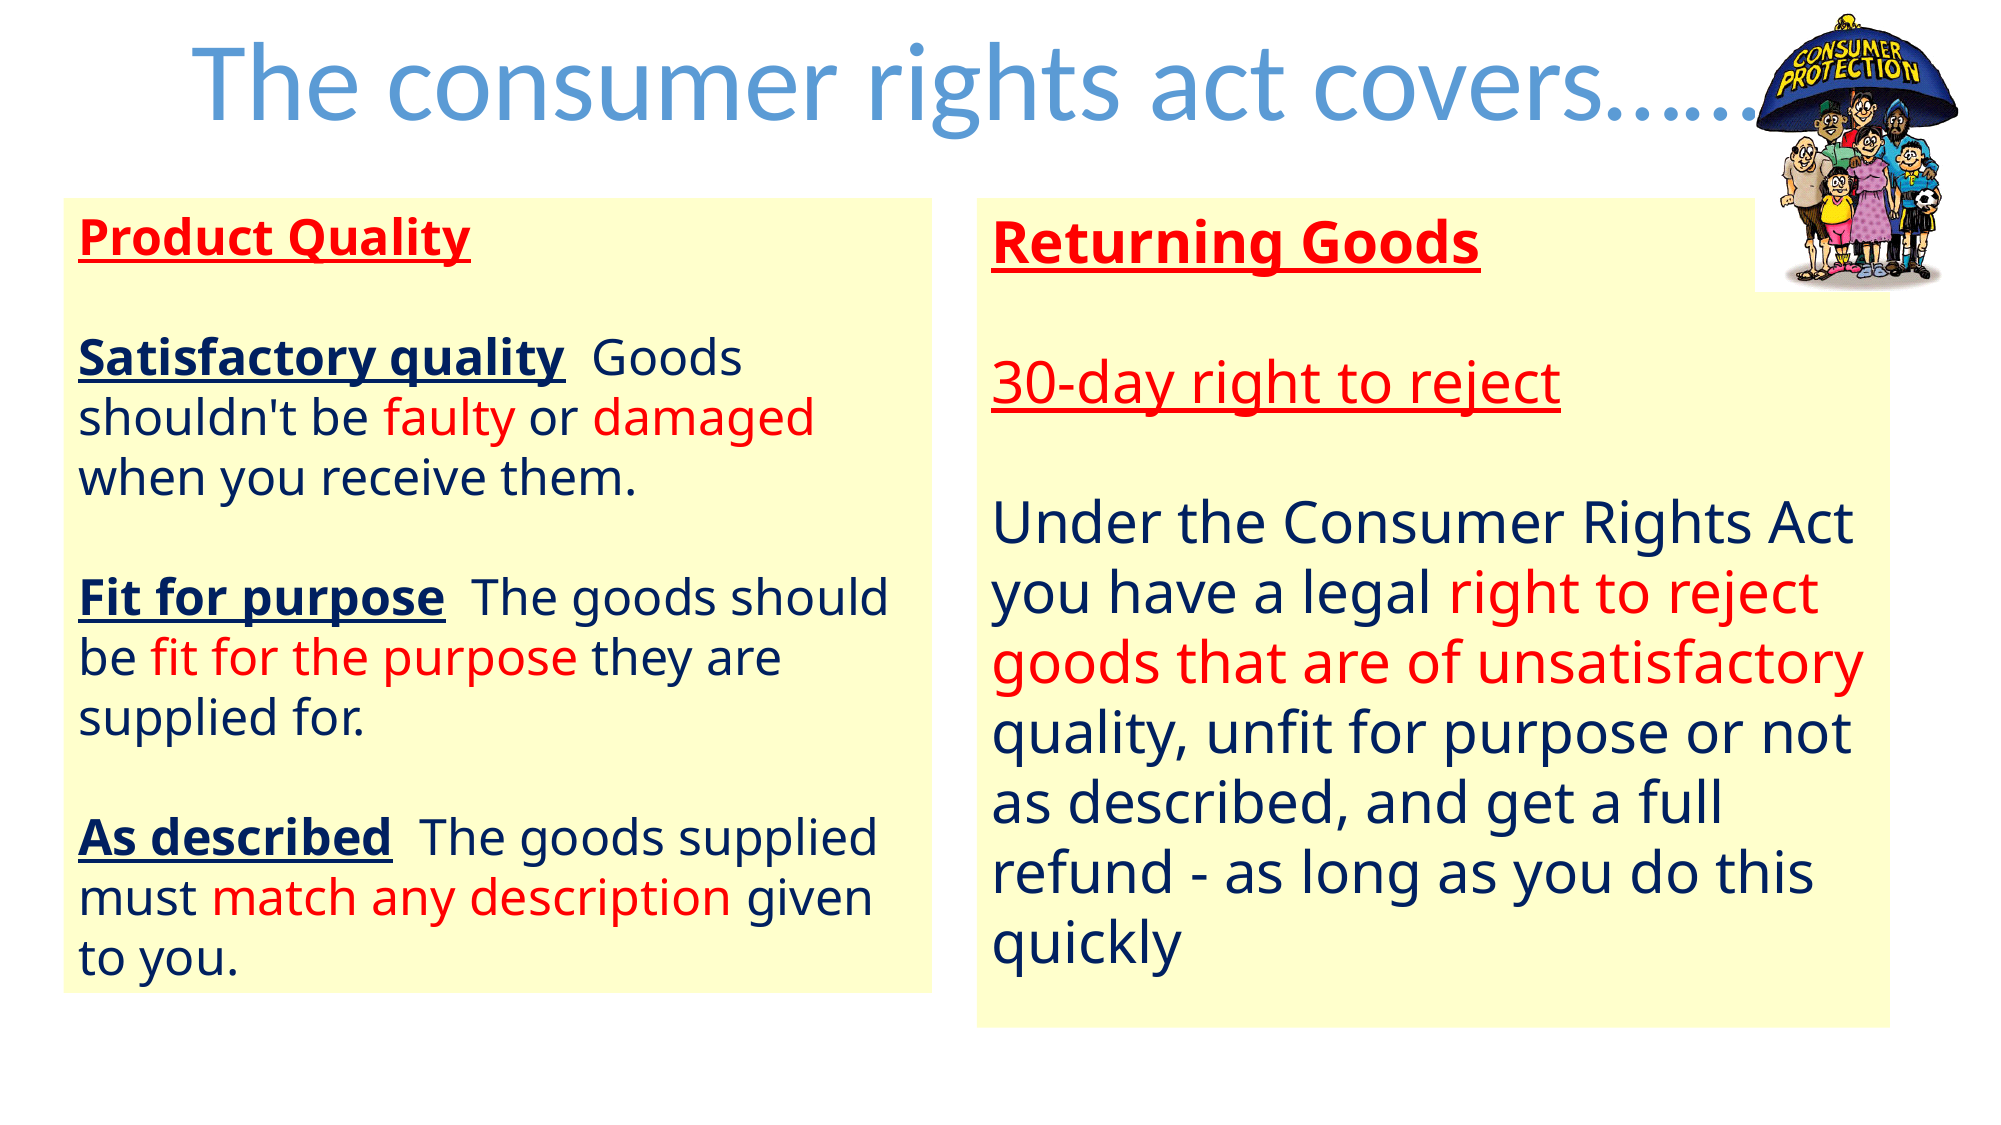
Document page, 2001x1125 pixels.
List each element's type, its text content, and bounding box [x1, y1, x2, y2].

text_box Returning Goods 30-day right to reject Under the Consumer Rights Act you have a legal right to reject goods that are of unsatisfactory quality, unfit for purpose or not as described, and get a full refund - as long as you do this quickly [976, 198, 1890, 1028]
text_box The consumer rights act covers…… [176, 0, 1777, 150]
picture [1755, 11, 1960, 293]
text_box Product Quality Satisfactory quality Goods shouldn't be faulty or damaged when you receive them. Fit for purpose The goods should be fit for the purpose they are supplied for. As described The goods supplied must match any description given to you. [63, 198, 932, 993]
